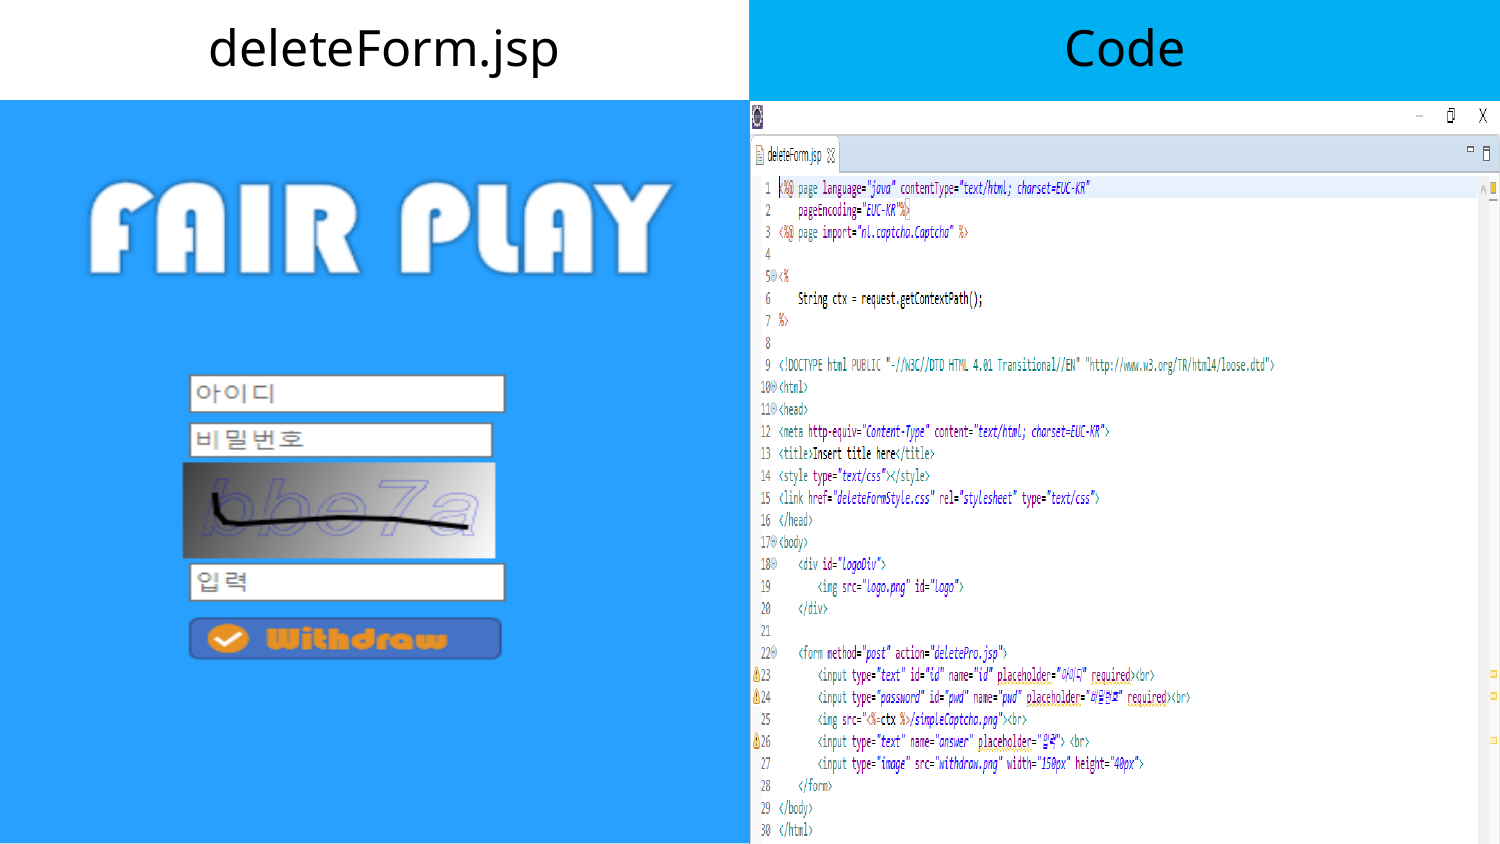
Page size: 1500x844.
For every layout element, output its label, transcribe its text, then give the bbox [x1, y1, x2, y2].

text_box Code [990, 16, 1260, 78]
picture [0, 100, 1500, 844]
list deleteForm.jsp [146, 15, 623, 77]
